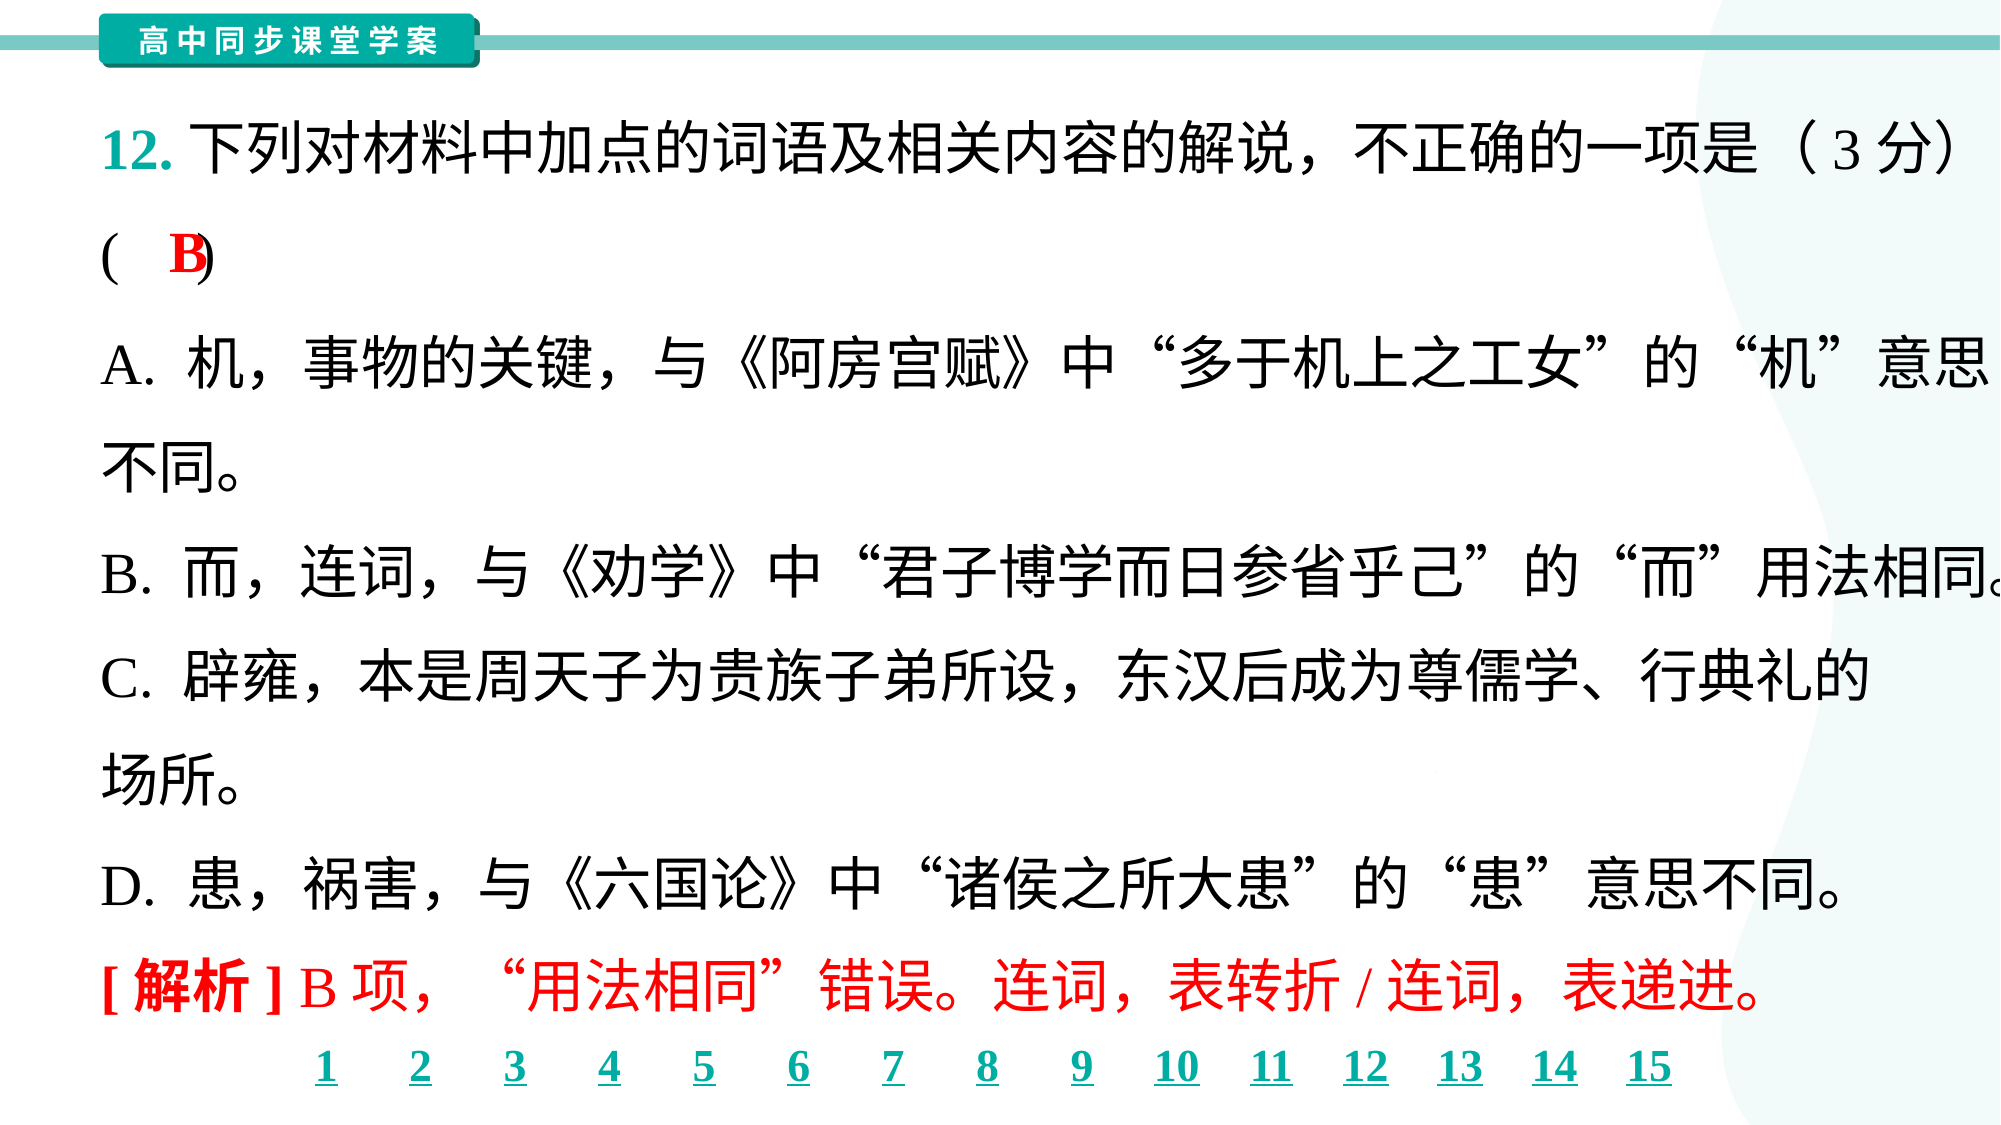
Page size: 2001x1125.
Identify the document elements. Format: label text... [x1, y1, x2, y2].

text_box [解析] B项，“用法相同”错误。连词，表转折/连词，表递进。 [100, 919, 1899, 1020]
picture [0, 0, 2000, 1125]
text_box B [147, 182, 230, 285]
text_box 12.下列对材料中加点的词语及相关内容的解说，不正确的一项是（3分） ( ) [100, 76, 1899, 286]
text_box A. 机，事物的关键，与《阿房宫赋》中“多于机上之工女”的“机”意思 不同。 B. 而，连词，与《劝学》中“君子博学而日参省乎己”的“而”用法相同。 C. 辟雍，本是周天子为贵族子弟所设，东汉后成为尊儒学、行典礼的 场所。 D. 患，祸害，与《六国论》中“诸侯之所大患”的“患”意思不同。 [100, 292, 1899, 918]
